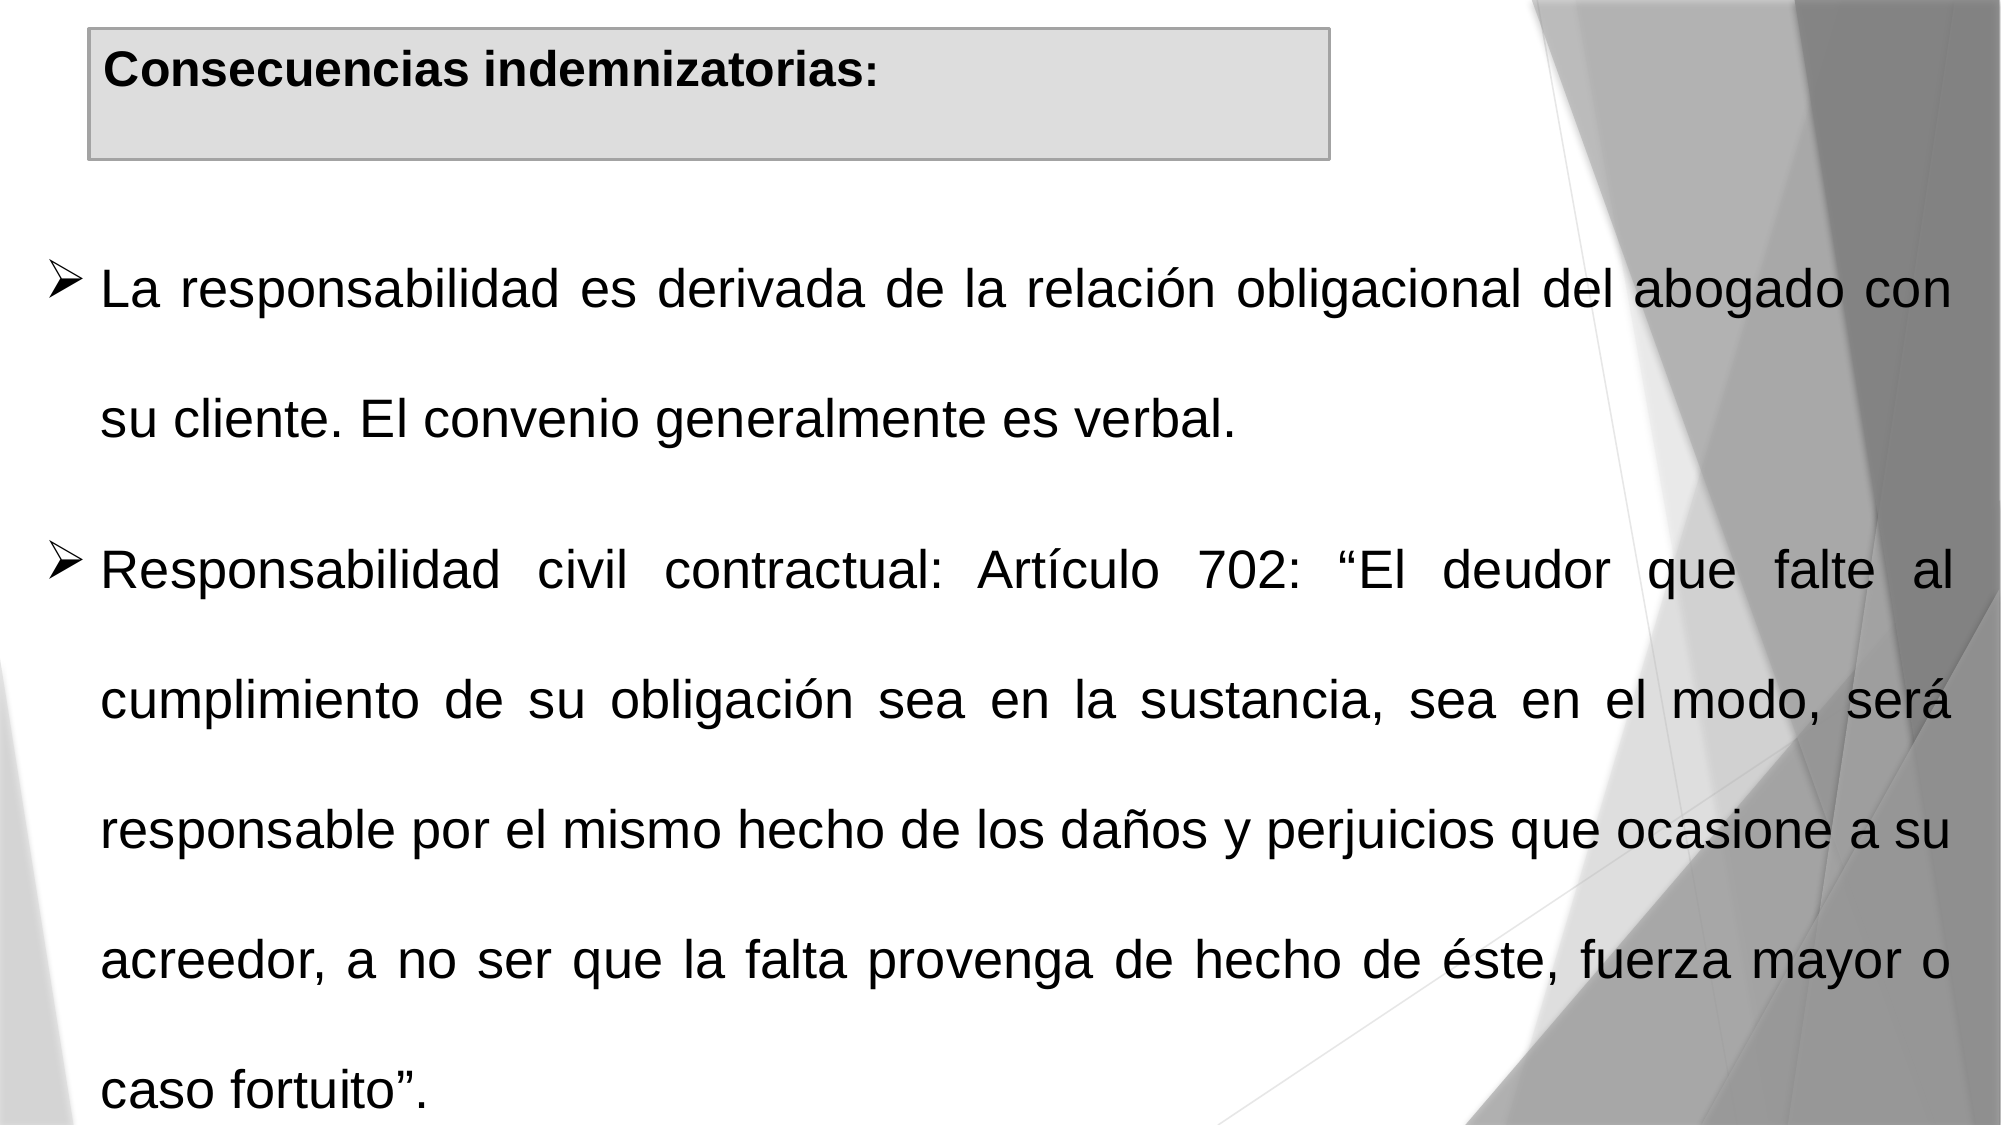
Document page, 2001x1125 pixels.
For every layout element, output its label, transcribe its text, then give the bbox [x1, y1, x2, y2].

title Consecuencias indemnizatorias: [87, 27, 1331, 161]
list La responsabilidad es derivada de la relación obligacional del abogado con su cliente. El convenio generalmente es verbal. Responsabilidad civil contractual: Artículo 702: “El deudor que falte al cumplimiento de su obligación sea en la sustancia, sea en el modo, será responsable por el mismo hecho de los daños y perjuicios que ocasione a su acreedor, a no ser que la falta provenga de hecho de éste, fuerza mayor o caso fortuito”. [29, 181, 1971, 1097]
